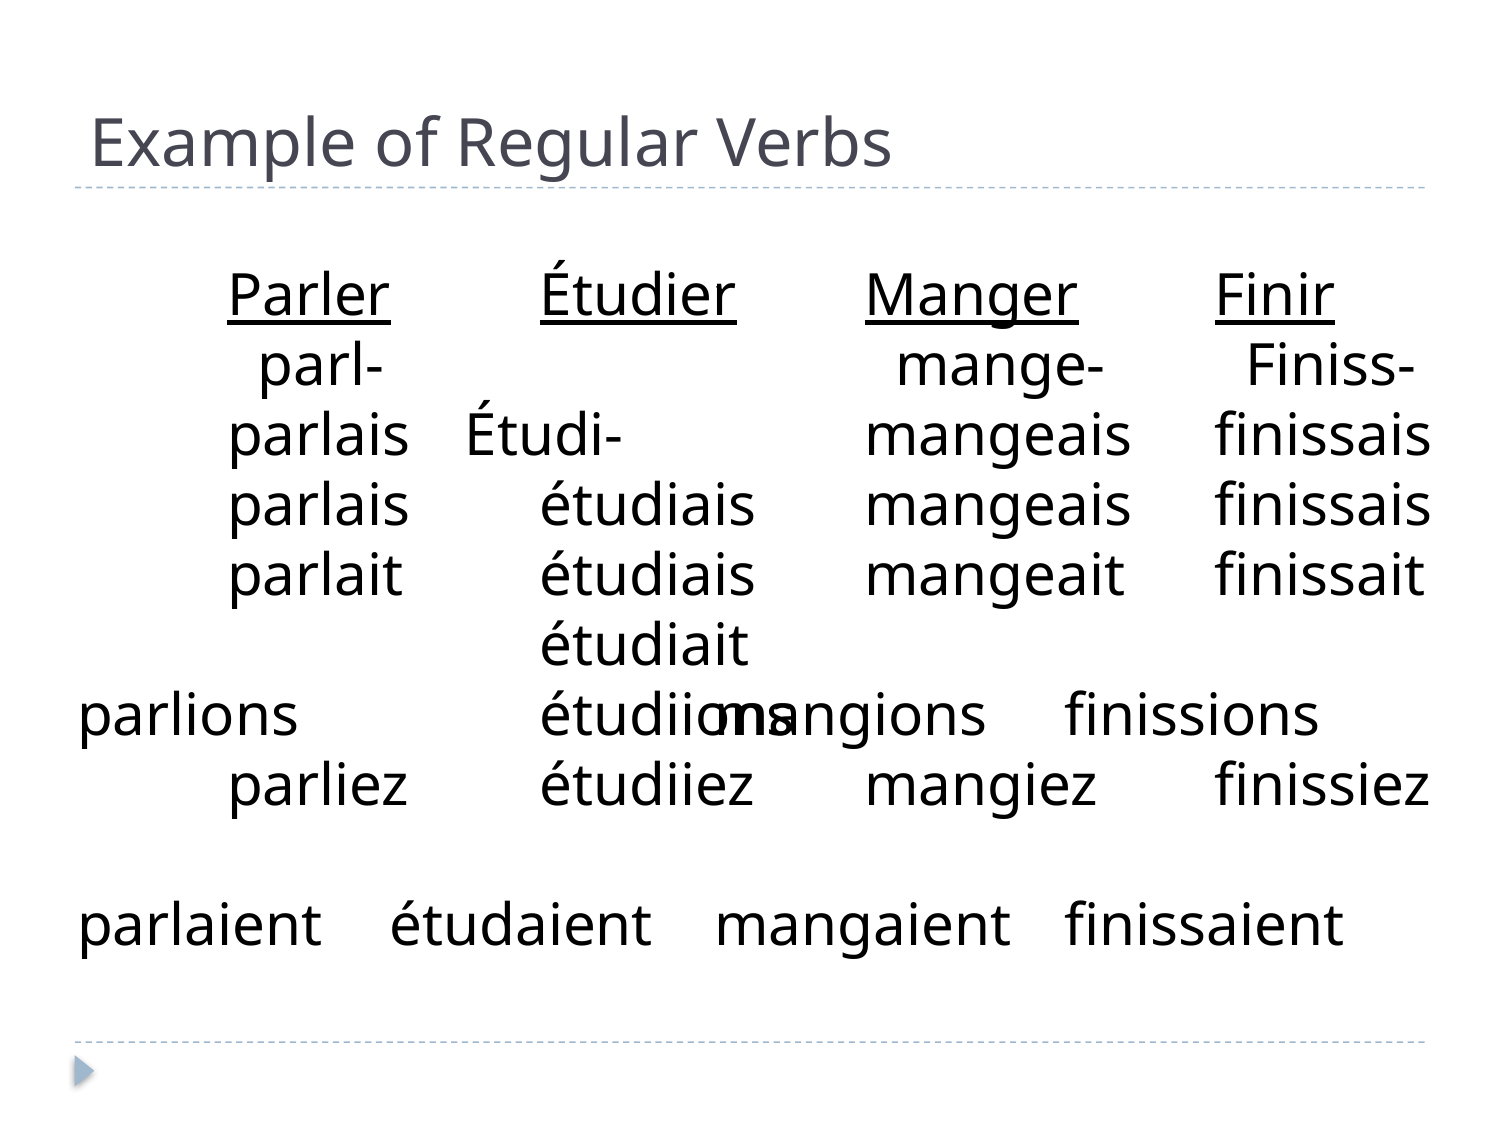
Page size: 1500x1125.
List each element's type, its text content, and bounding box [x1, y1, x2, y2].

title Example of Regular Verbs [75, 24, 1425, 188]
text_box Étudier Étudi- étudiais étudiais étudiait étudiions étudiiez étudaient [463, 249, 813, 1010]
text_box ` Manger mange- mangeais mangeais mangeait mangions mangiez mangaient [813, 249, 1050, 965]
text_box Parler parl- parlais parlais parlait parlions parliez parlaient [62, 249, 463, 1125]
text_box Finir Finiss- finissais finissais finissait finissions finissiez finissaient [1050, 249, 1475, 1010]
